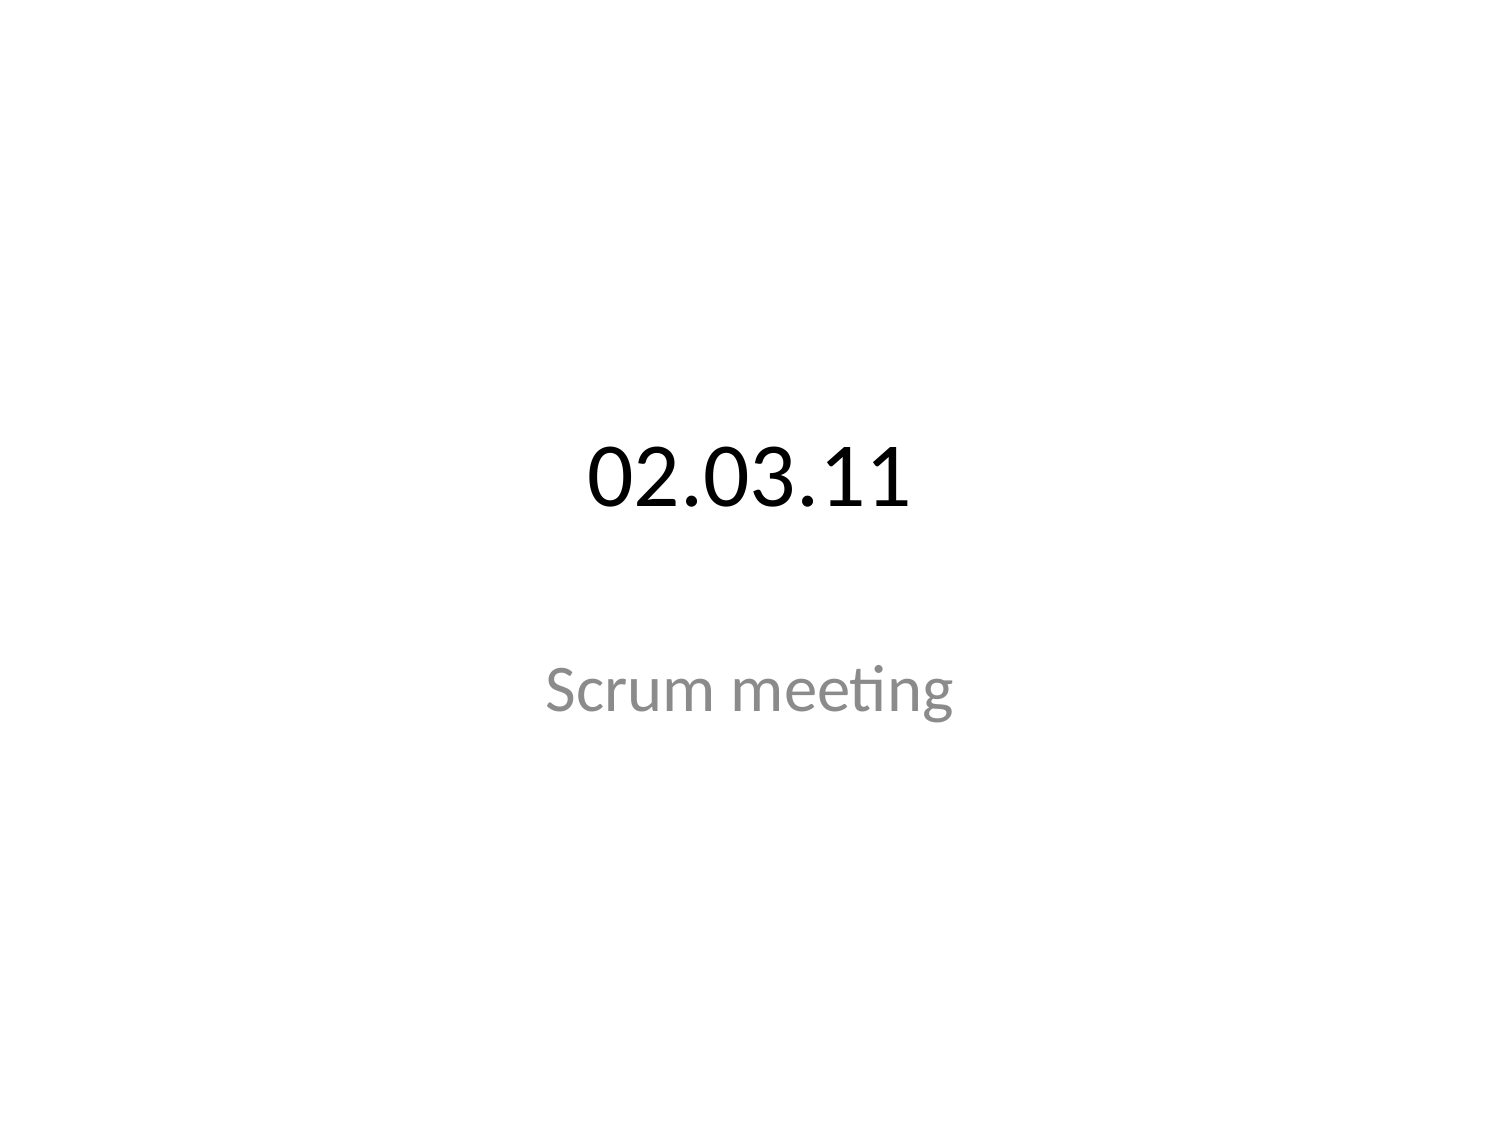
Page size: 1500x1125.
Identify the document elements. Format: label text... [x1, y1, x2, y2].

title 02.03.11 [112, 349, 1388, 591]
subtitle Scrum meeting [225, 637, 1275, 925]
